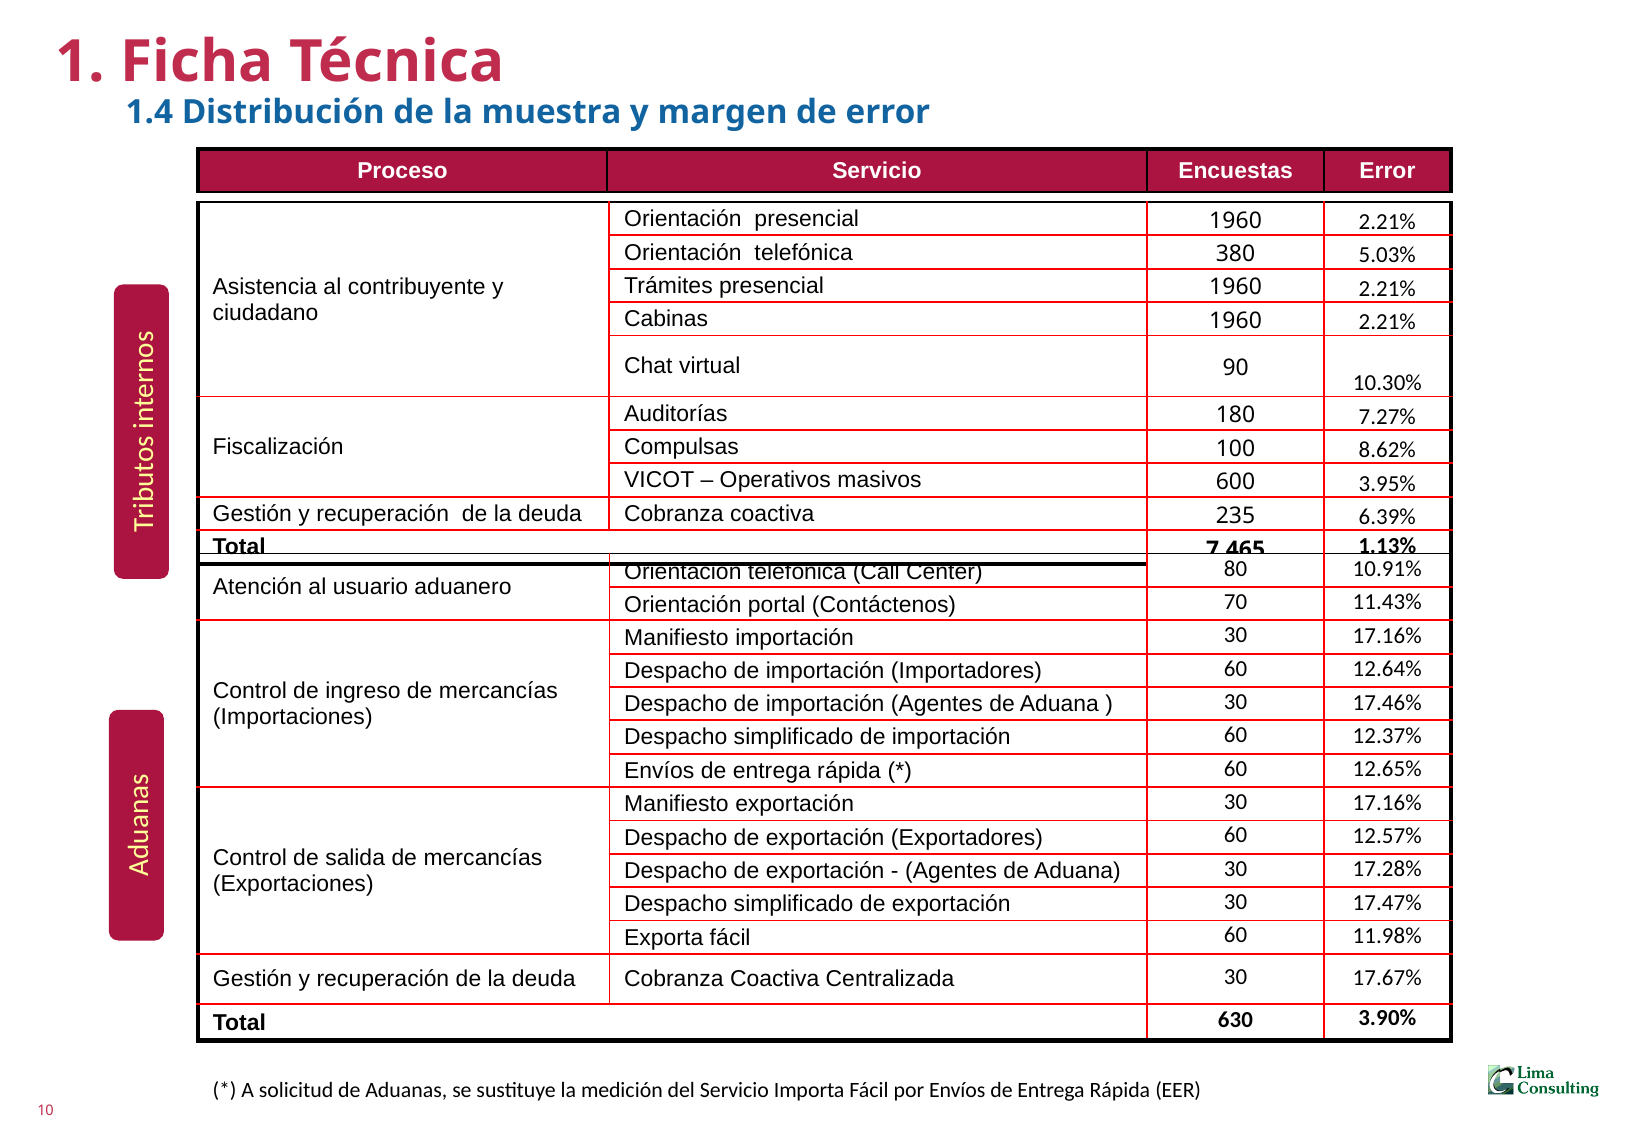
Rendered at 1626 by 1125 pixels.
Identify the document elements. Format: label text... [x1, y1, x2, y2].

table_cell 2.21% [1325, 270, 1449, 301]
table_header Error [1325, 151, 1449, 191]
text_box (*) A solicitud de Aduanas, se sustituye la medición del Servicio Importa Fácil por Envíos de Entrega Rápida (EER) [198, 1068, 1243, 1110]
table_cell Despacho de importación (Importadores) [610, 655, 1146, 686]
table_cell 11.98% [1325, 921, 1449, 953]
table_cell 7.27% [1325, 397, 1449, 429]
table_cell Fiscalización [200, 397, 608, 496]
table_cell 17.46% [1325, 688, 1449, 719]
table_header Proceso [200, 151, 606, 191]
table_cell 1960 [1148, 303, 1323, 335]
table_cell Total [200, 531, 1146, 553]
table_cell 60 [1148, 721, 1323, 753]
table_cell 30 [1148, 955, 1323, 1003]
table_cell Total [200, 1005, 1146, 1038]
table_cell 11.43% [1325, 588, 1449, 619]
title 1. Ficha Técnica 1.4 Distribución de la muestra y margen de error [40, 1, 1590, 161]
table_cell 3.90% [1325, 1005, 1449, 1038]
table_cell Trámites presencial [610, 270, 1146, 301]
table_cell 17.16% [1325, 788, 1449, 820]
table_header Asistencia al contribuyente y ciudadano [200, 203, 608, 396]
table_cell Despacho simplificado de importación [610, 721, 1146, 753]
table_cell Orientación portal (Contáctenos) [610, 588, 1146, 619]
table_cell VICOT – Operativos masivos [610, 464, 1146, 496]
table_cell Cobranza Coactiva Centralizada [610, 955, 1146, 1003]
text_box Aduanas [108, 709, 164, 941]
table_cell 17.67% [1325, 955, 1449, 1003]
table_cell 1960 [1148, 270, 1323, 301]
table_header Servicio [608, 151, 1146, 191]
table_header Orientación telefónica (Call Center) [610, 554, 1146, 586]
table_cell Orientación telefónica [610, 236, 1146, 268]
table_cell 5.03% [1325, 236, 1449, 268]
table_cell 1.13% [1325, 531, 1449, 553]
picture [1488, 1065, 1599, 1097]
table_cell 60 [1148, 921, 1323, 953]
table_cell Gestión y recuperación de la deuda [200, 498, 608, 529]
table_cell Compulsas [610, 431, 1146, 462]
table_cell Despacho de exportación - (Agentes de Aduana) [610, 855, 1146, 886]
table_cell 235 [1148, 498, 1323, 529]
table_cell Cabinas [610, 303, 1146, 335]
table_cell 2.21% [1325, 303, 1449, 335]
table_cell 60 [1148, 655, 1323, 686]
table_cell 30 [1148, 621, 1323, 653]
table_cell 600 [1148, 464, 1323, 496]
table_cell Despacho de exportación (Exportadores) [610, 821, 1146, 853]
table_cell 12.37% [1325, 721, 1449, 753]
table_header 80 [1148, 554, 1323, 586]
table_cell 3.95% [1325, 464, 1449, 496]
table_cell 17.16% [1325, 621, 1449, 653]
table_cell Auditorías [610, 397, 1146, 429]
table_cell Control de ingreso de mercancías (Importaciones) [200, 621, 609, 786]
text_box Tributos internos [113, 284, 169, 579]
table_header Atención al usuario aduanero [200, 554, 609, 619]
table_cell 12.65% [1325, 755, 1449, 786]
table_cell Gestión y recuperación de la deuda [200, 955, 609, 1003]
table_cell 17.28% [1325, 855, 1449, 886]
table_header Orientación presencial [610, 203, 1146, 234]
table_cell 90 [1148, 336, 1323, 396]
table_cell 70 [1148, 588, 1323, 619]
table_cell Control de salida de mercancías (Exportaciones) [200, 788, 609, 953]
table_cell Despacho simplificado de exportación [610, 888, 1146, 920]
table_cell Cobranza coactiva [610, 498, 1146, 529]
table_cell 10.30% [1325, 336, 1449, 396]
table_cell Exporta fácil [610, 921, 1146, 953]
table_cell 30 [1148, 688, 1323, 719]
table_cell 6.39% [1325, 498, 1449, 529]
table_header Encuestas [1148, 151, 1323, 191]
table_cell Manifiesto importación [610, 621, 1146, 653]
table_cell 30 [1148, 888, 1323, 920]
table_cell 380 [1148, 236, 1323, 268]
table_cell Envíos de entrega rápida (*) [610, 755, 1146, 786]
table_cell 8.62% [1325, 431, 1449, 462]
table_header 1960 [1148, 203, 1323, 234]
table_cell 12.57% [1325, 821, 1449, 853]
table_cell Chat virtual [610, 336, 1146, 396]
table_cell 17.47% [1325, 888, 1449, 920]
table_cell Manifiesto exportación [610, 788, 1146, 820]
table_cell 60 [1148, 821, 1323, 853]
table_cell 7,465 [1148, 531, 1323, 553]
table_cell 60 [1148, 755, 1323, 786]
table_cell 30 [1148, 788, 1323, 820]
table_cell 100 [1148, 431, 1323, 462]
table_header 2.21% [1325, 203, 1449, 234]
table_cell 180 [1148, 397, 1323, 429]
table_cell 30 [1148, 855, 1323, 886]
table_cell 630 [1148, 1005, 1323, 1038]
table_header 10.91% [1325, 554, 1449, 586]
table_cell 12.64% [1325, 655, 1449, 686]
table_cell Despacho de importación (Agentes de Aduana ) [610, 688, 1146, 719]
